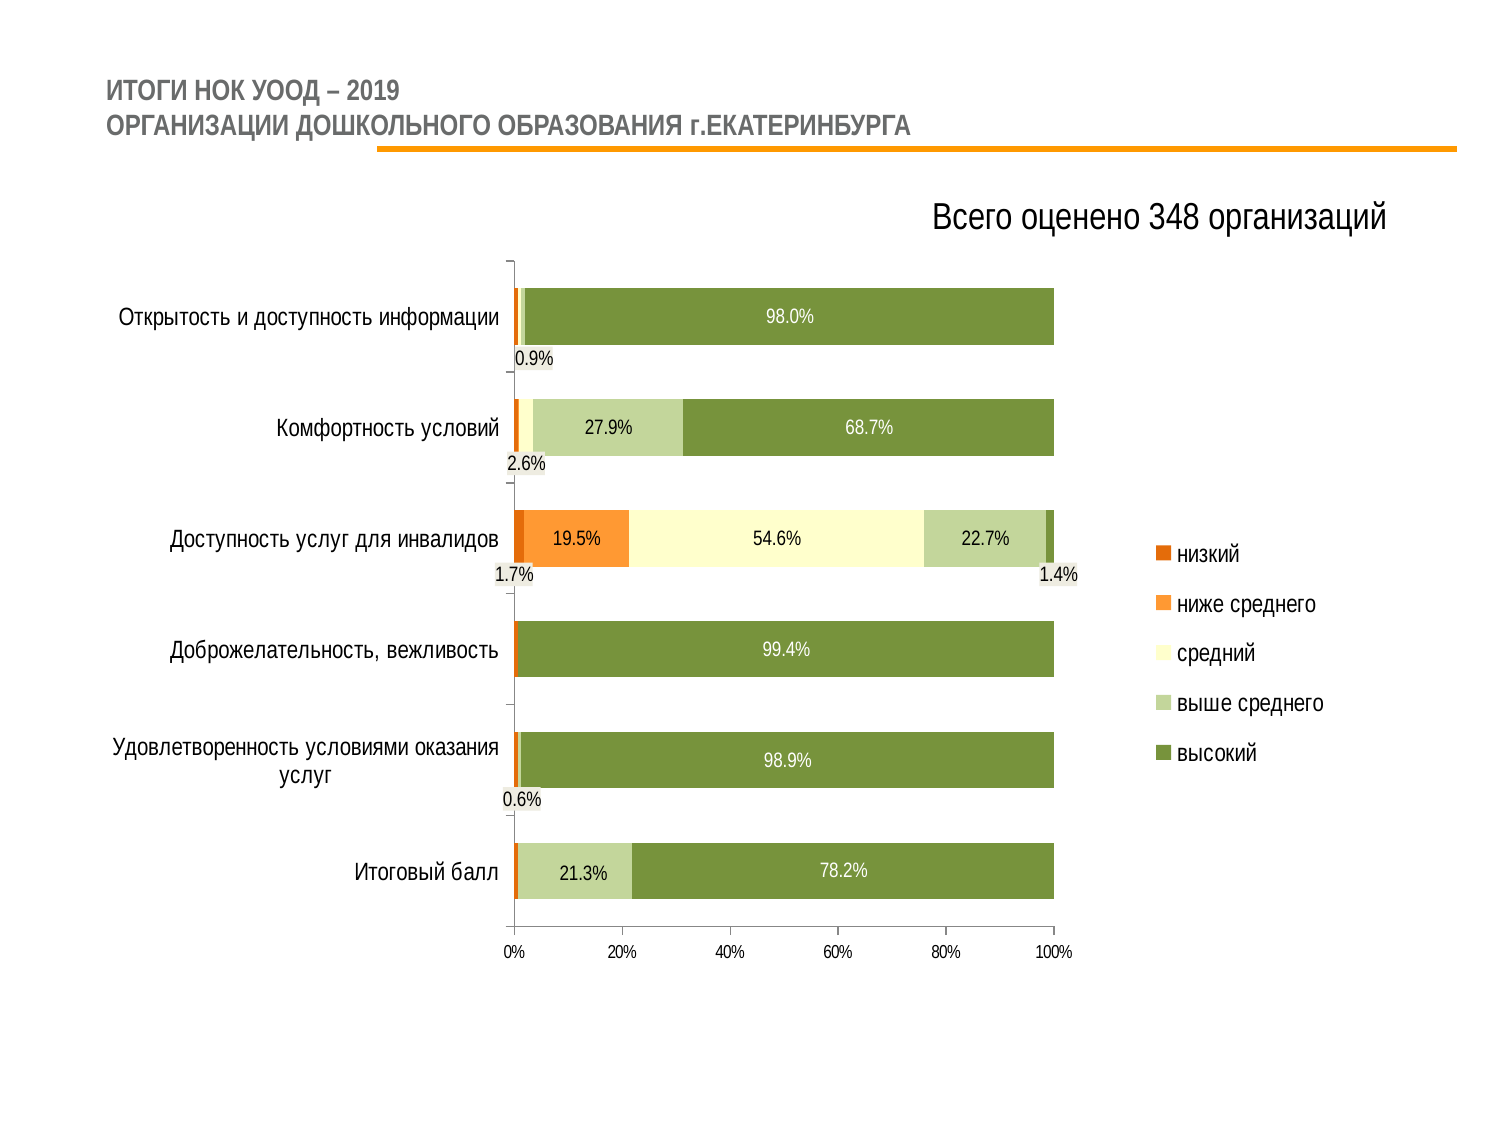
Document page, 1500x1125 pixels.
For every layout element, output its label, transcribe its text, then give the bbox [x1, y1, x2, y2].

text_box Всего оценено 348 организаций [917, 184, 1472, 245]
chart [111, 214, 1377, 1024]
title ИТОГИ НОК УООД – 2019 Организации дошкольного образования г.Екатеринбурга [91, 63, 1441, 149]
